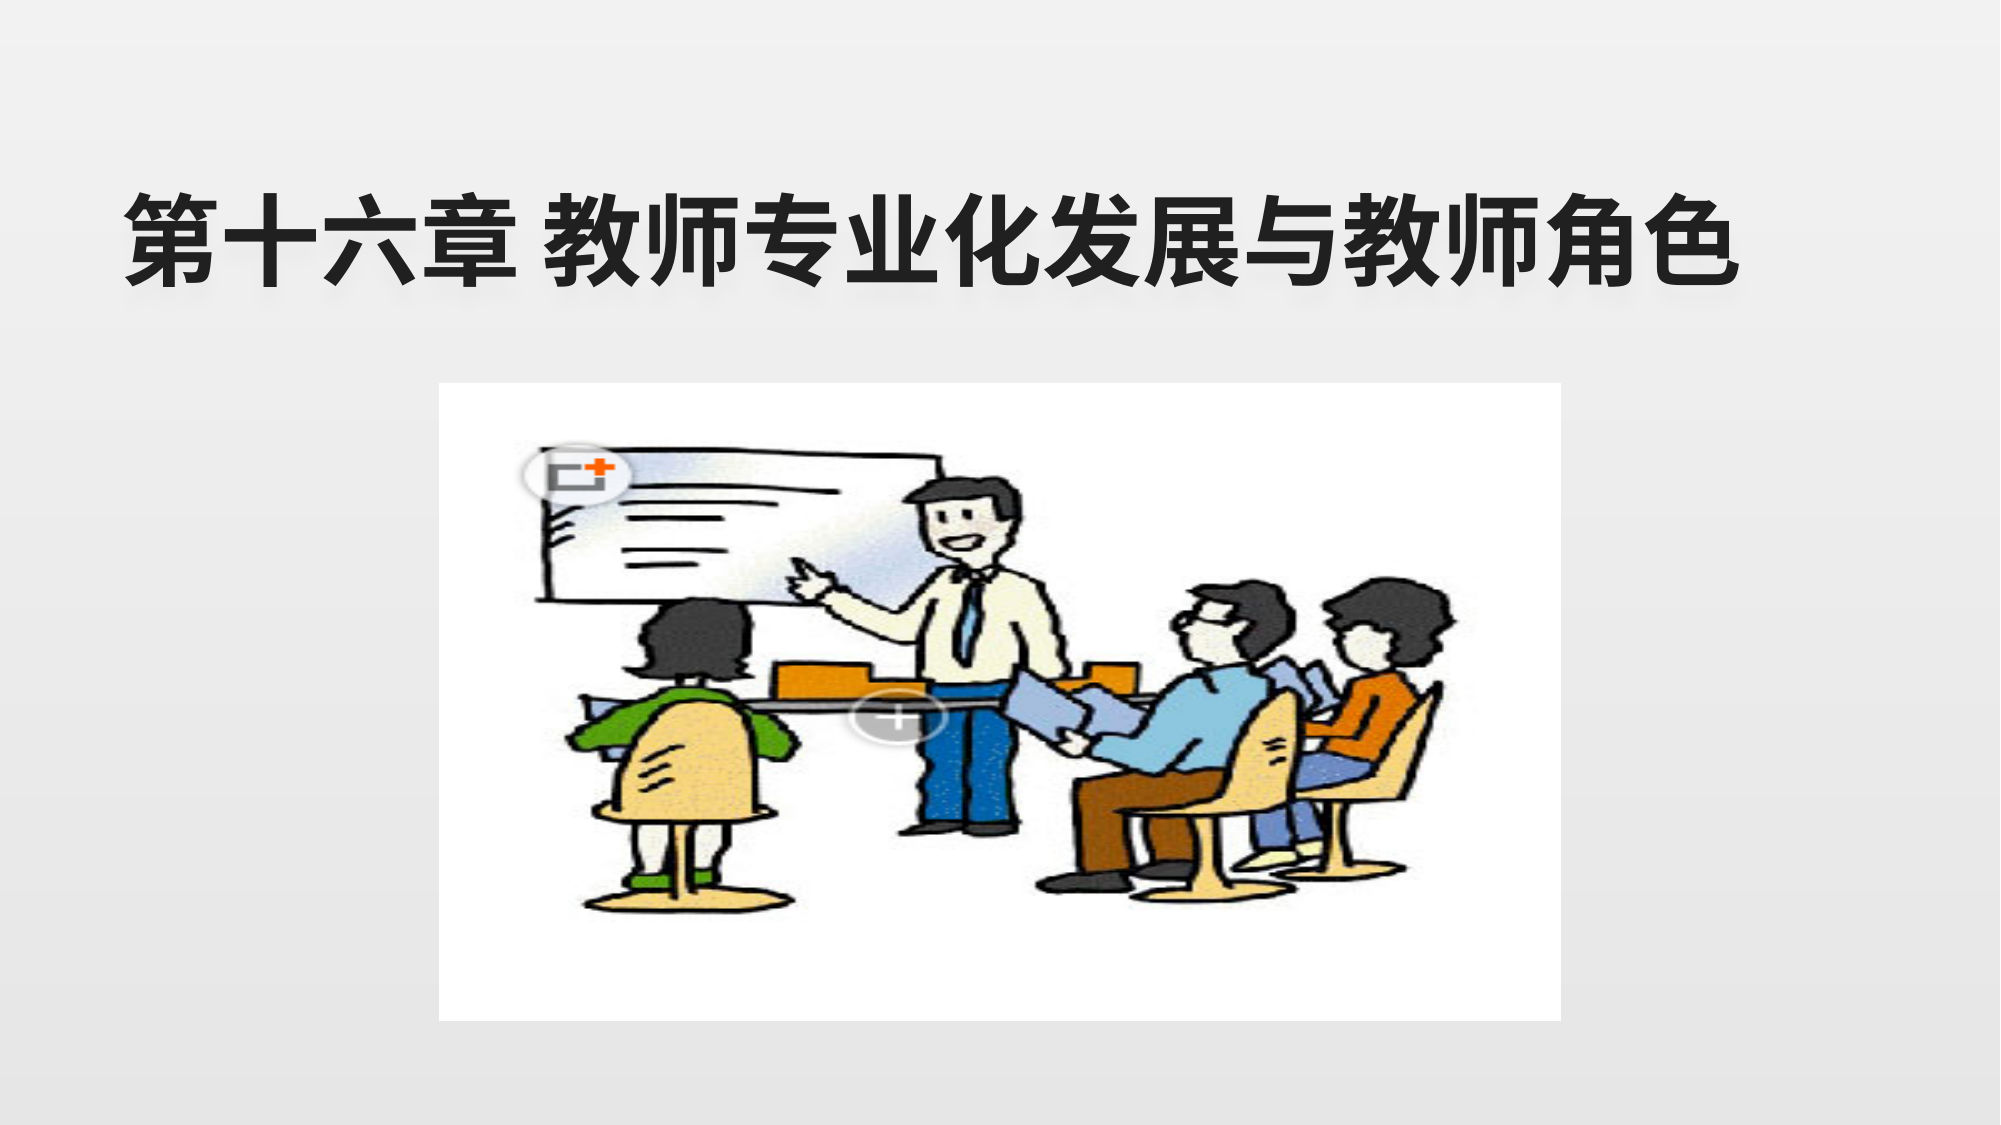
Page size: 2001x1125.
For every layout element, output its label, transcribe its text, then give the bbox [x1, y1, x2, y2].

title 第十六章 教师专业化发展与教师角色 [100, 157, 1900, 336]
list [439, 383, 1561, 1021]
